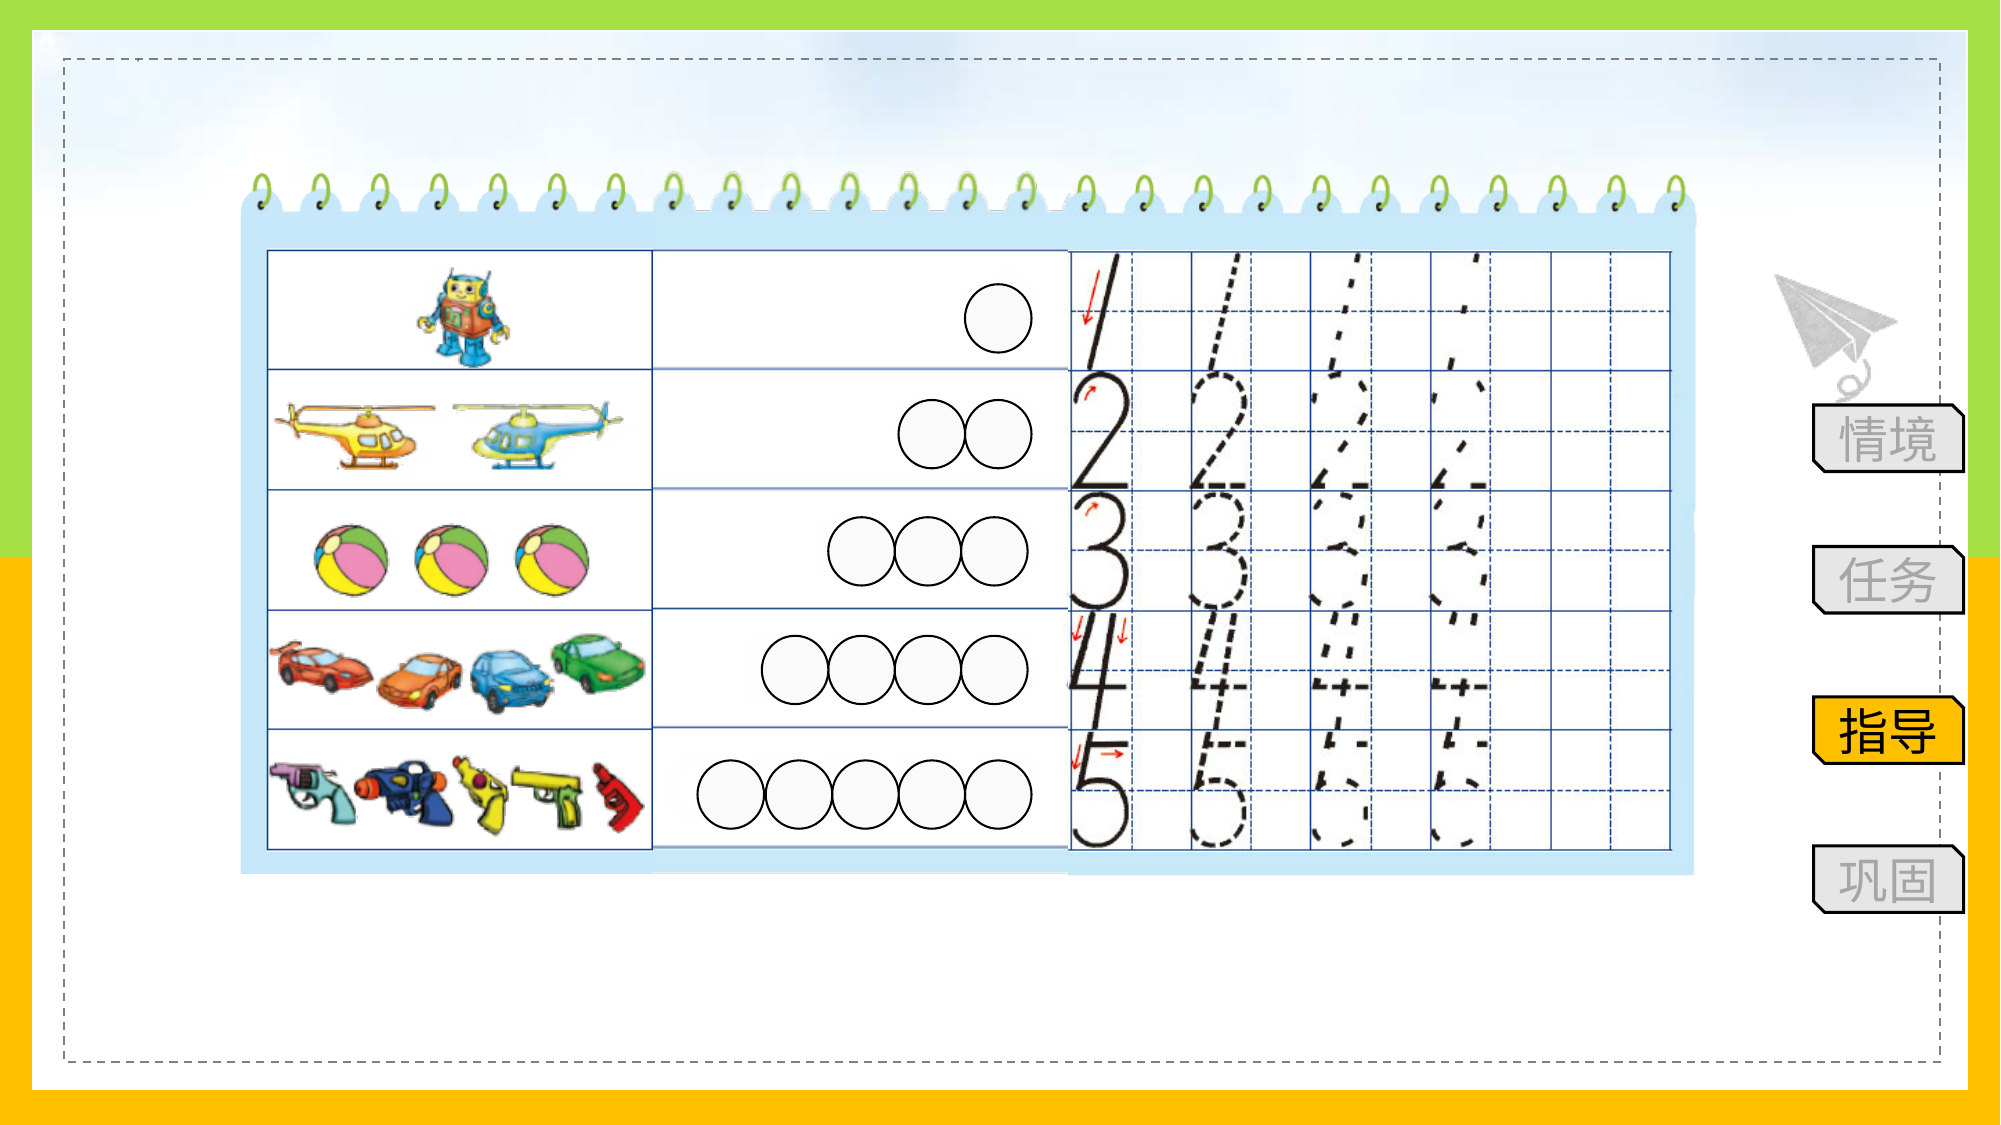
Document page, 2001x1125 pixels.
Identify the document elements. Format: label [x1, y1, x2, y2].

picture [34, 32, 1966, 1088]
text_box [1706, 236, 1964, 913]
